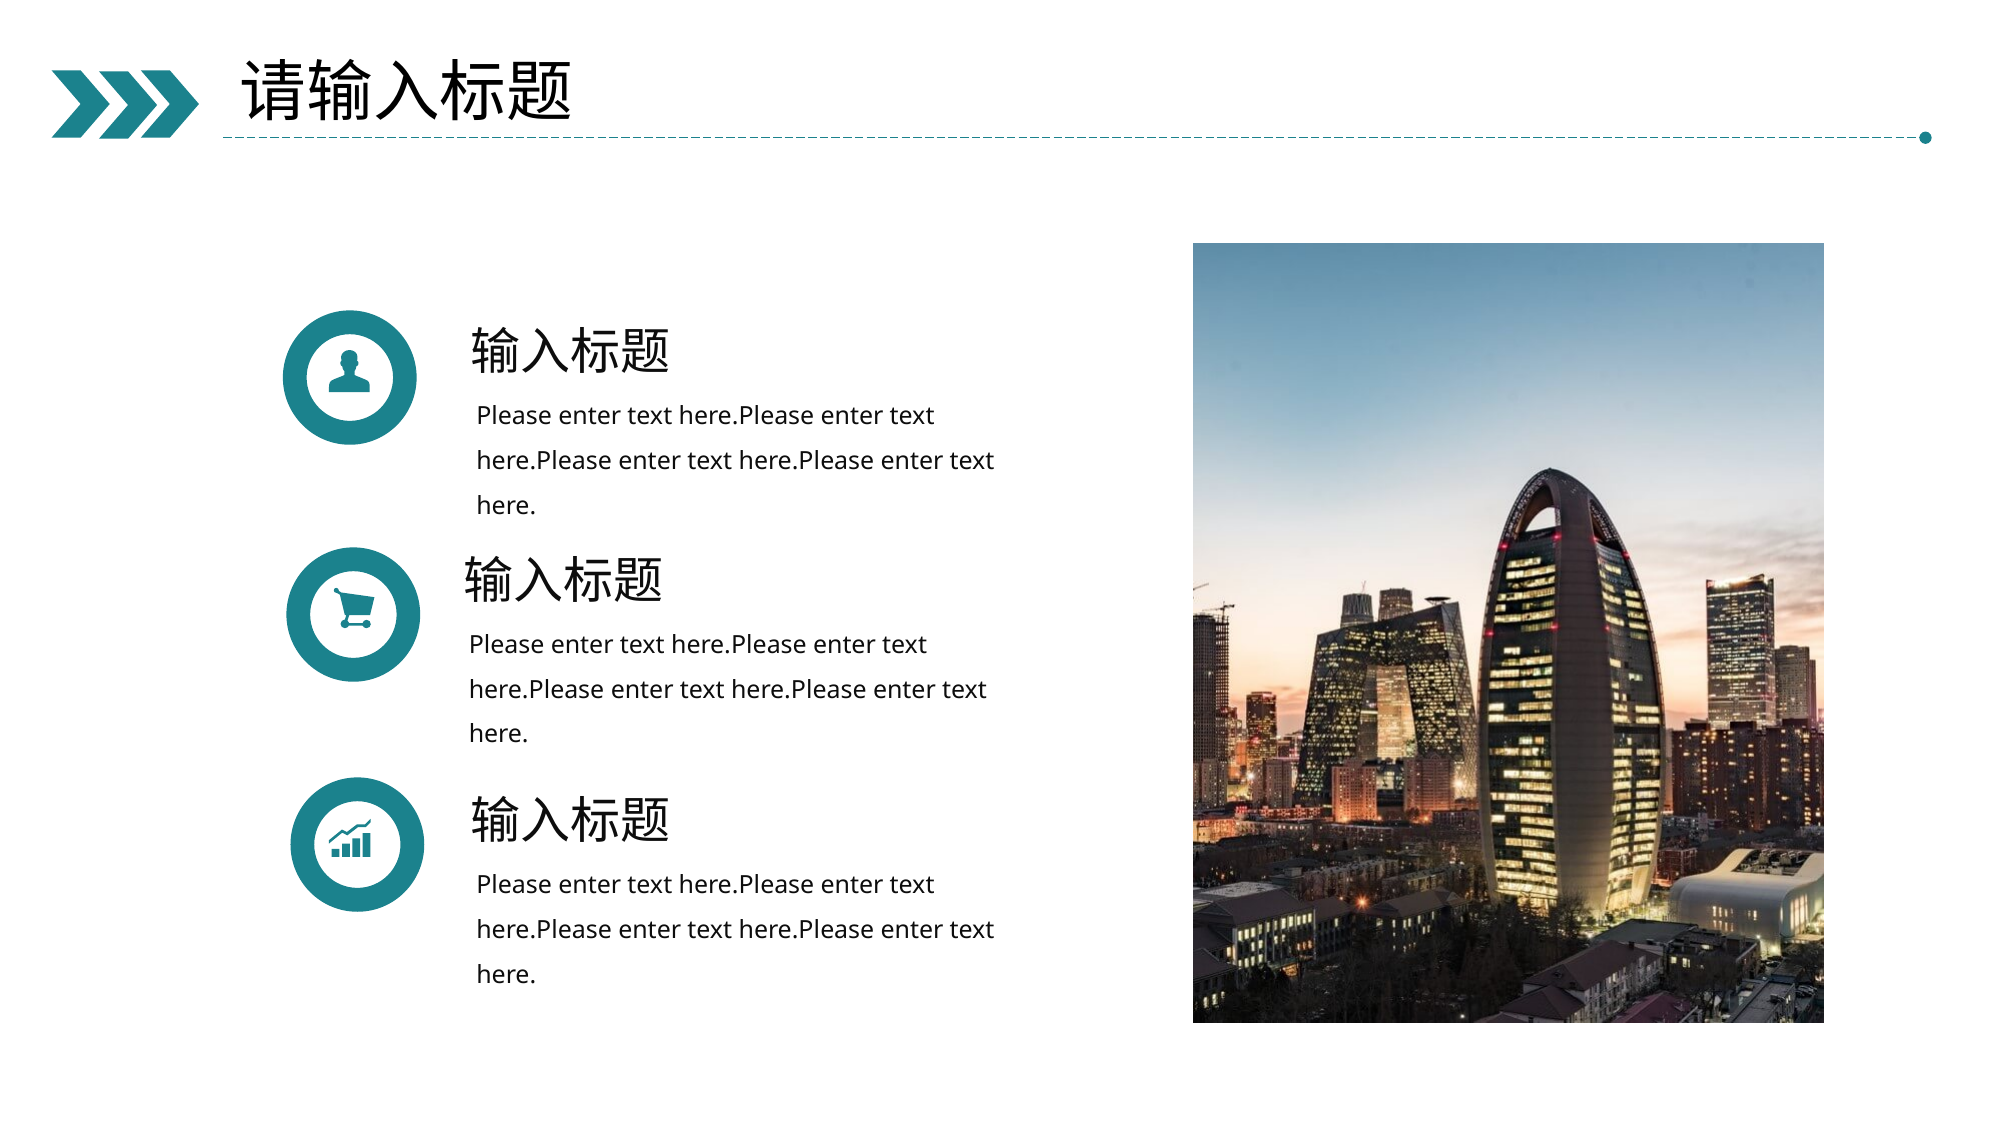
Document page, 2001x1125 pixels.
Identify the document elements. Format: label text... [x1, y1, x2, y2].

text_box [328, 350, 370, 393]
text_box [328, 818, 371, 857]
text_box Please enter text here.Please enter text here.Please enter text here.Please enter text here. [454, 605, 1055, 756]
text_box 输入标题 [456, 751, 1057, 856]
text_box 输入标题 [456, 282, 1057, 388]
text_box [49, 69, 112, 139]
text_box [333, 587, 375, 629]
picture [1193, 243, 1824, 1023]
text_box 请输入标题 [225, 41, 589, 137]
text_box 输入标题 [448, 510, 1050, 616]
text_box [282, 310, 417, 445]
text_box [96, 70, 159, 140]
text_box Please enter text here.Please enter text here.Please enter text here.Please enter text here. [461, 377, 1063, 527]
text_box [290, 777, 425, 912]
text_box [138, 69, 201, 139]
text_box Please enter text here.Please enter text here.Please enter text here.Please enter text here. [461, 846, 1063, 996]
text_box [286, 547, 421, 682]
